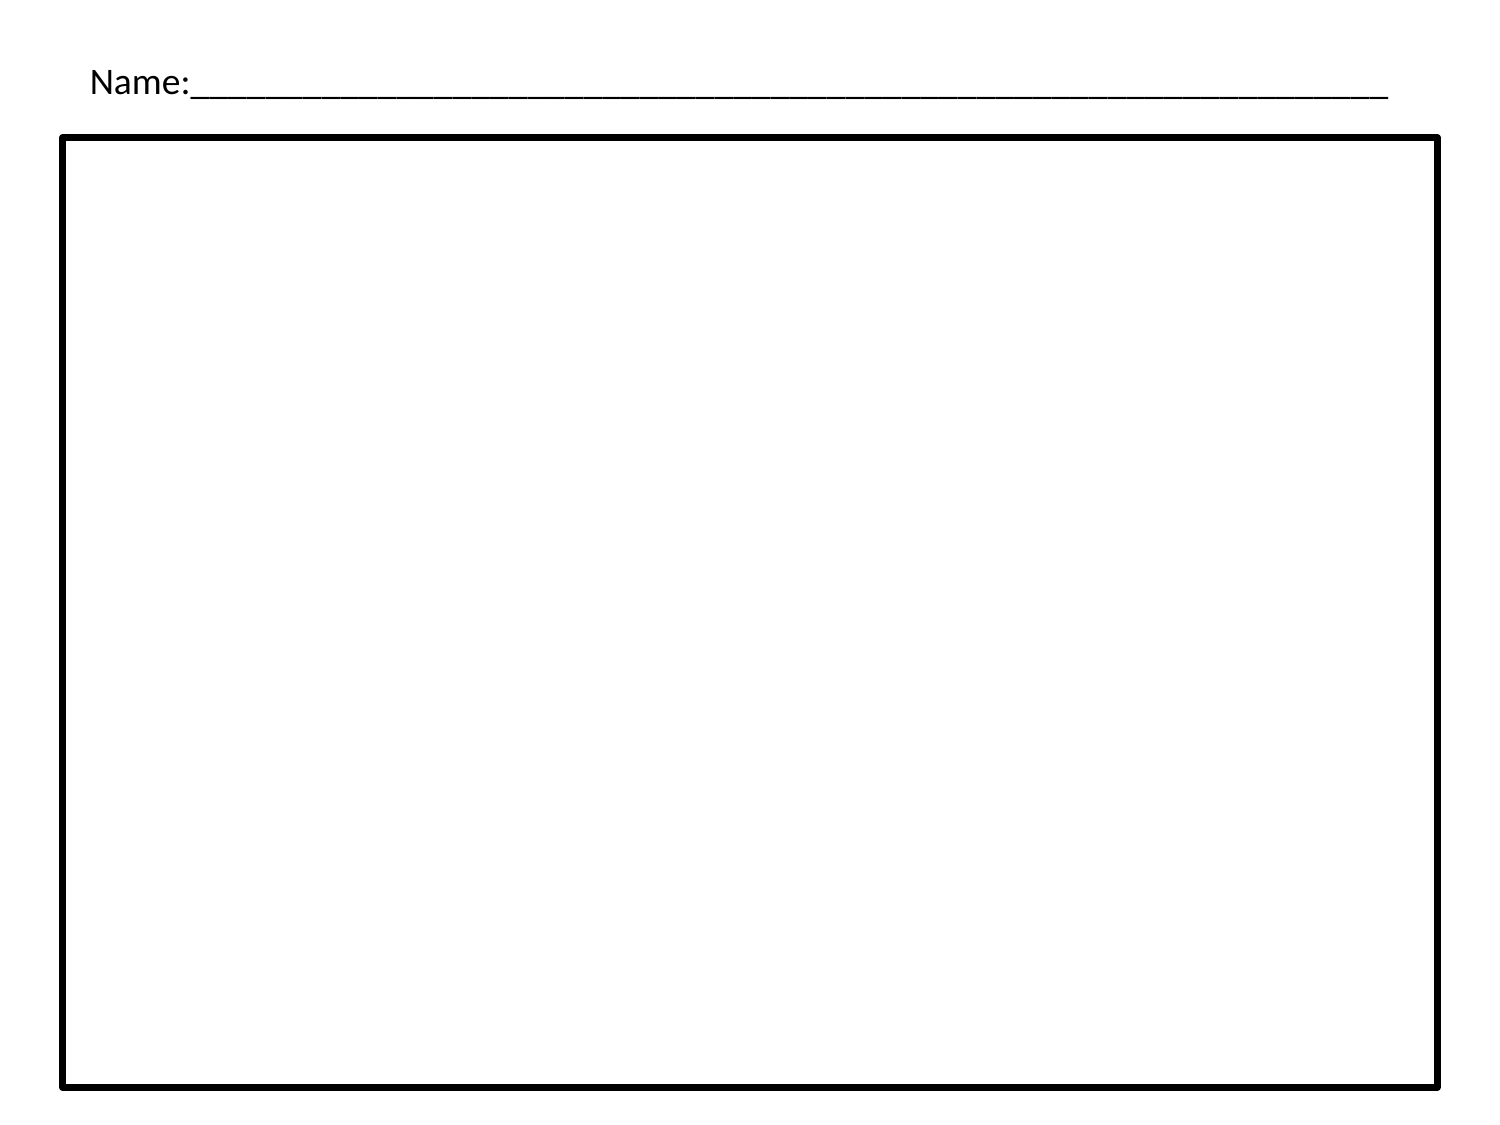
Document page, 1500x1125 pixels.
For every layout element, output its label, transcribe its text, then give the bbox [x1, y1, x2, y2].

text_box Name:________________________________________________________________ [74, 49, 1425, 110]
text_box [60, 135, 1439, 1090]
